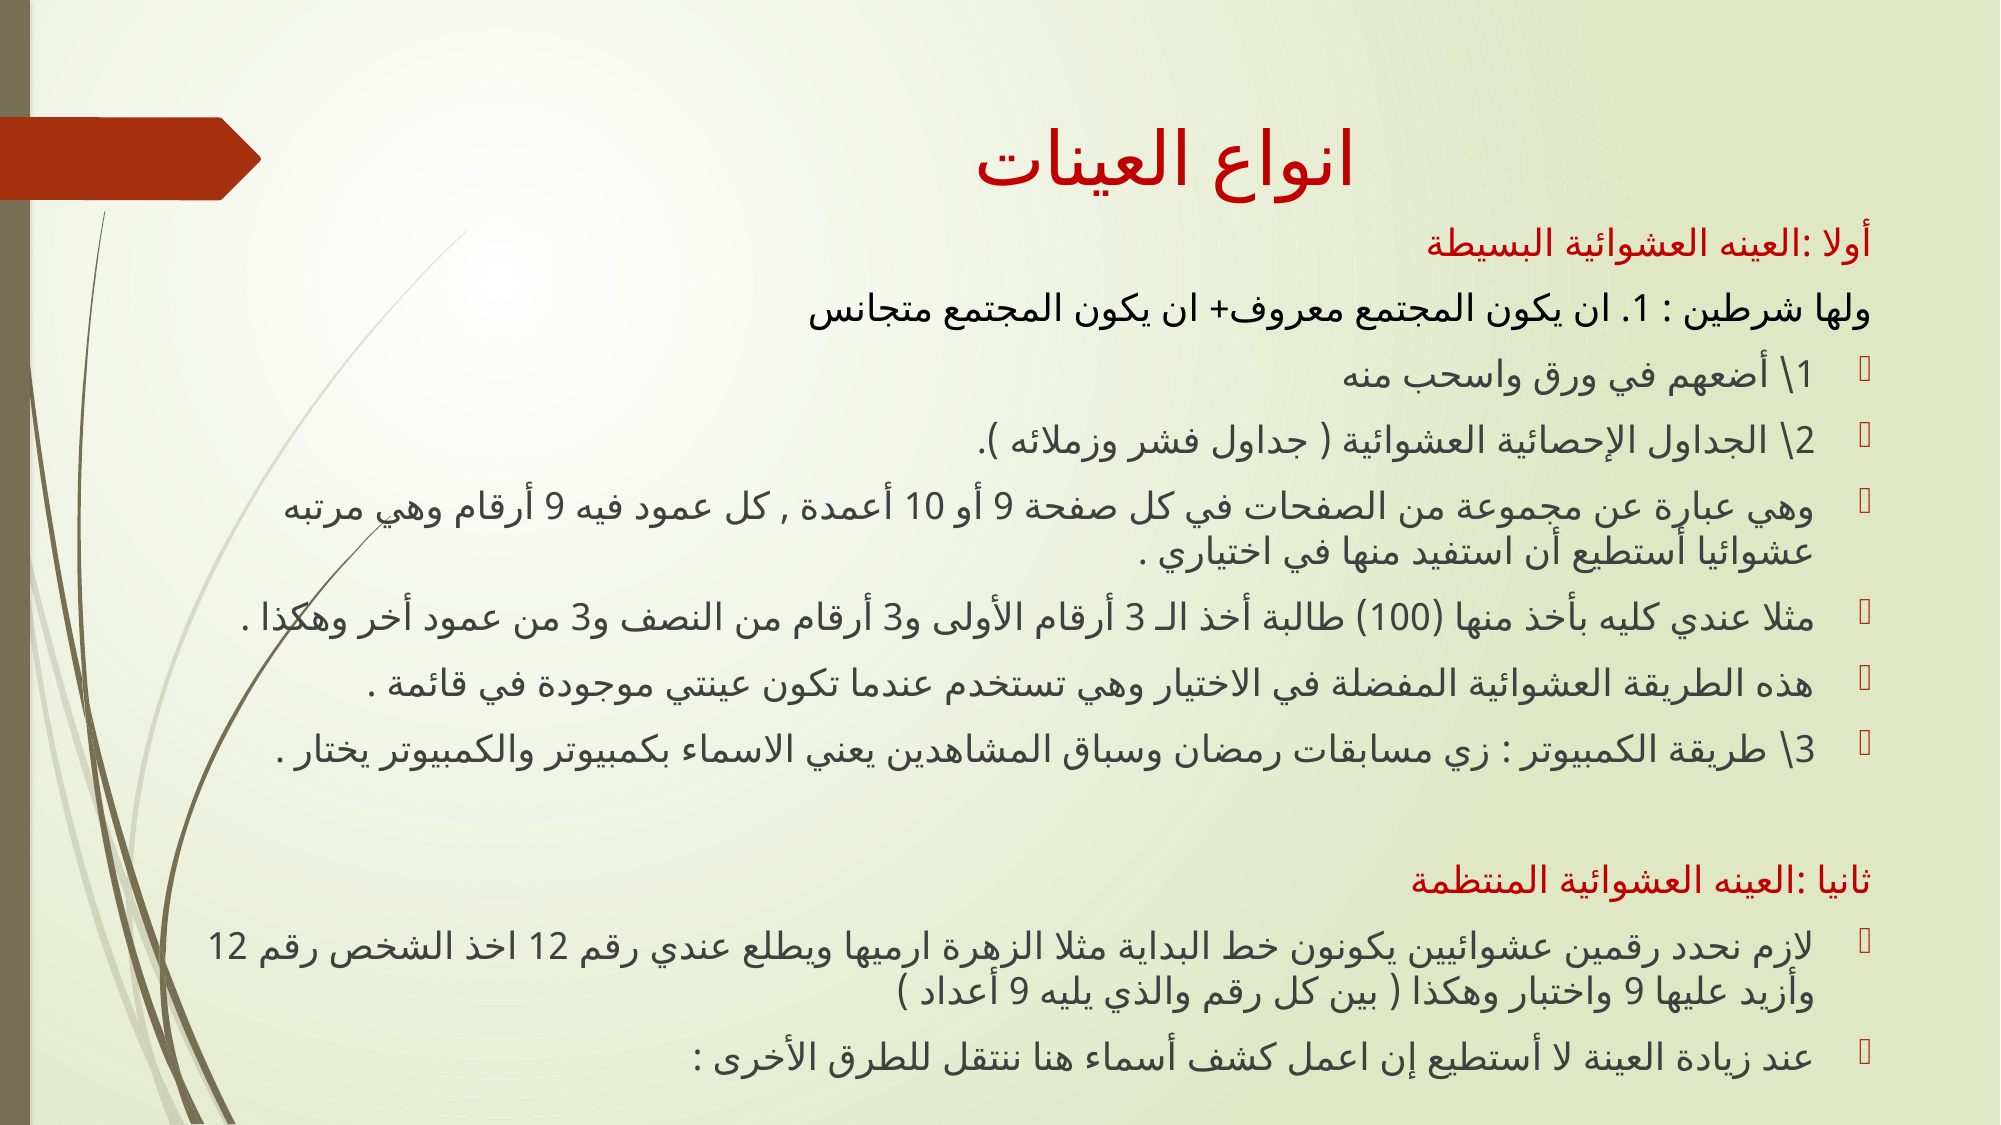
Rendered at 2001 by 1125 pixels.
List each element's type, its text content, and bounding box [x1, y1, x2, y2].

title انواع العينات [425, 102, 1888, 211]
list أولا :العينه العشوائية البسيطة ولها شرطين : 1. ان يكون المجتمع معروف+ ان يكون المجتمع متجانس 1\ أضعهم في ورق واسحب منه 2\ الجداول الإحصائية العشوائية ( جداول فشر وزملائه ). وهي عبارة عن مجموعة من الصفحات في كل صفحة 9 أو 10 أعمدة , كل عمود فيه 9 أرقام وهي مرتبه عشوائيا أستطيع أن استفيد منها في اختياري . مثلا عندي كليه بأخذ منها (100) طالبة أخذ الـ 3 أرقام الأولى و3 أرقام من النصف و3 من عمود أخر وهكذا . هذه الطريقة العشوائية المفضلة في الاختيار وهي تستخدم عندما تكون عينتي موجودة في قائمة . 3\ طريقة الكمبيوتر : زي مسابقات رمضان وسباق المشاهدين يعني الاسماء بكمبيوتر والكمبيوتر يختار . ثانيا :العينه العشوائية المنتظمة لازم نحدد رقمين عشوائيين يكونون خط البداية مثلا الزهرة ارميها ويطلع عندي رقم 12 اخذ الشخص رقم 12 وأزيد عليها 9 واختبار وهكذا ( بين كل رقم والذي يليه 9 أعداد ) عند زيادة العينة لا أستطيع إن اعمل كشف أسماء هنا ننتقل للطرق الأخرى : [138, 211, 1888, 1089]
